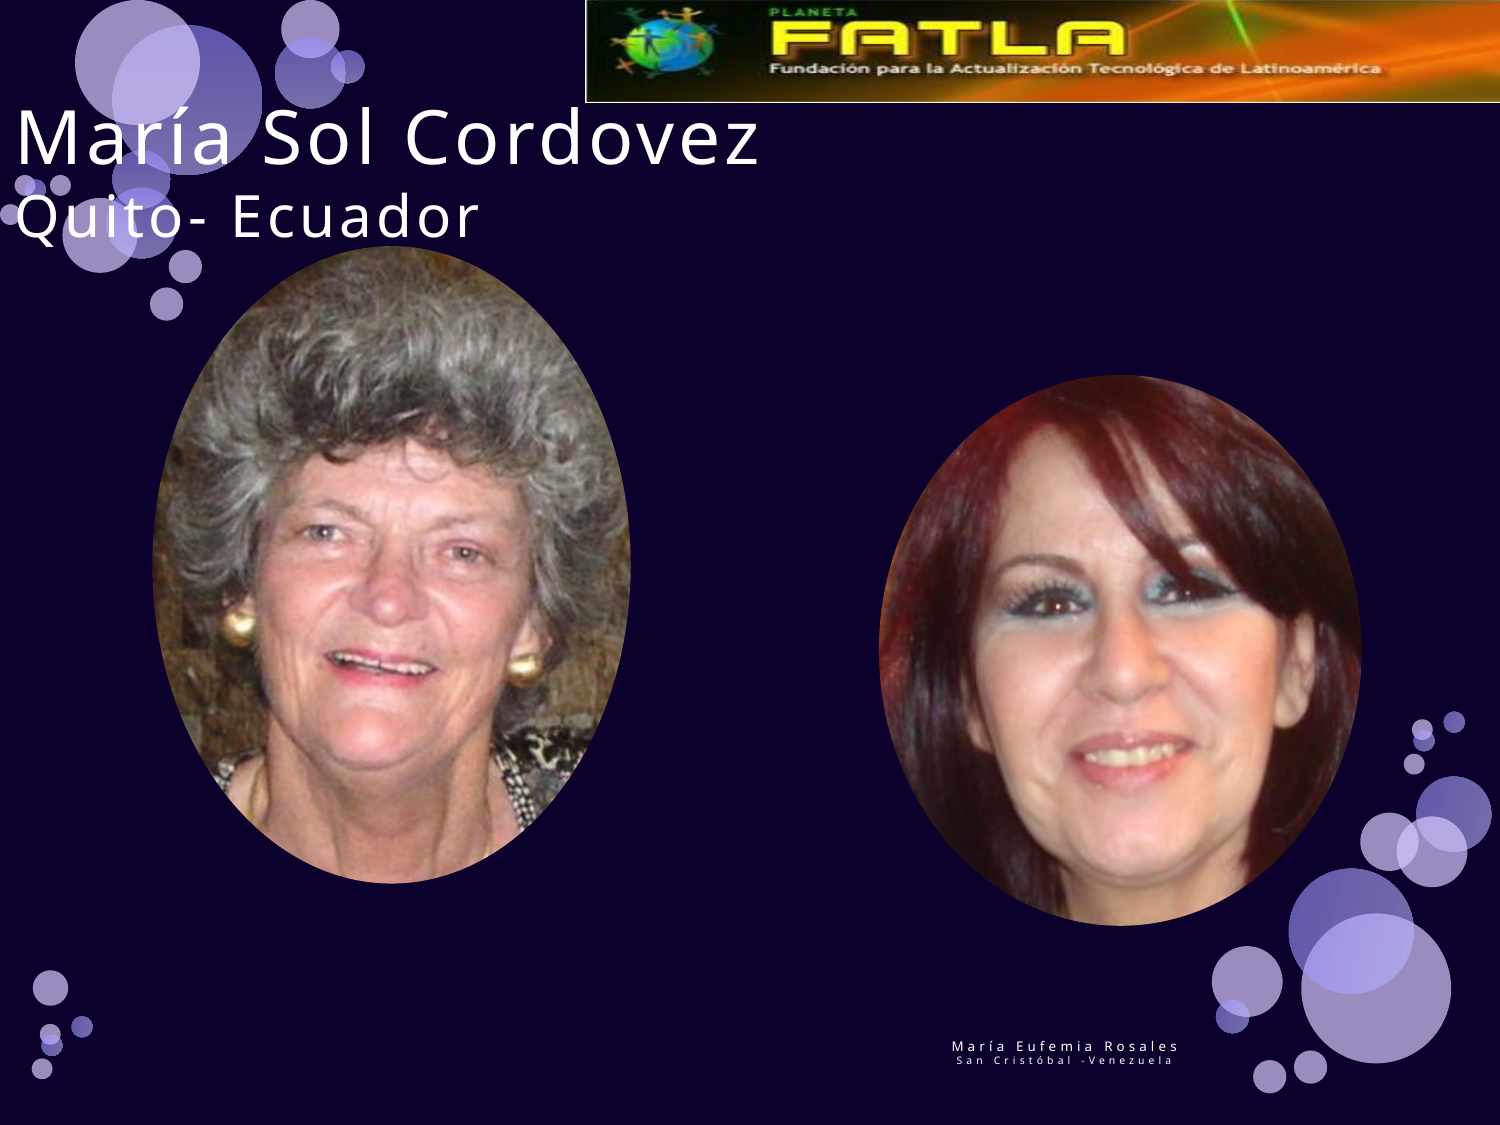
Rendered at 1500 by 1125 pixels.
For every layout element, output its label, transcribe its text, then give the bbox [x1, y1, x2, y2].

picture [584, 0, 1500, 104]
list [877, 373, 1364, 928]
title María Eufemia Rosales San Cristóbal -Venezuela [632, 996, 1500, 1125]
text_box María Sol Cordovez Quito- Ecuador [0, 82, 832, 257]
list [150, 244, 633, 886]
